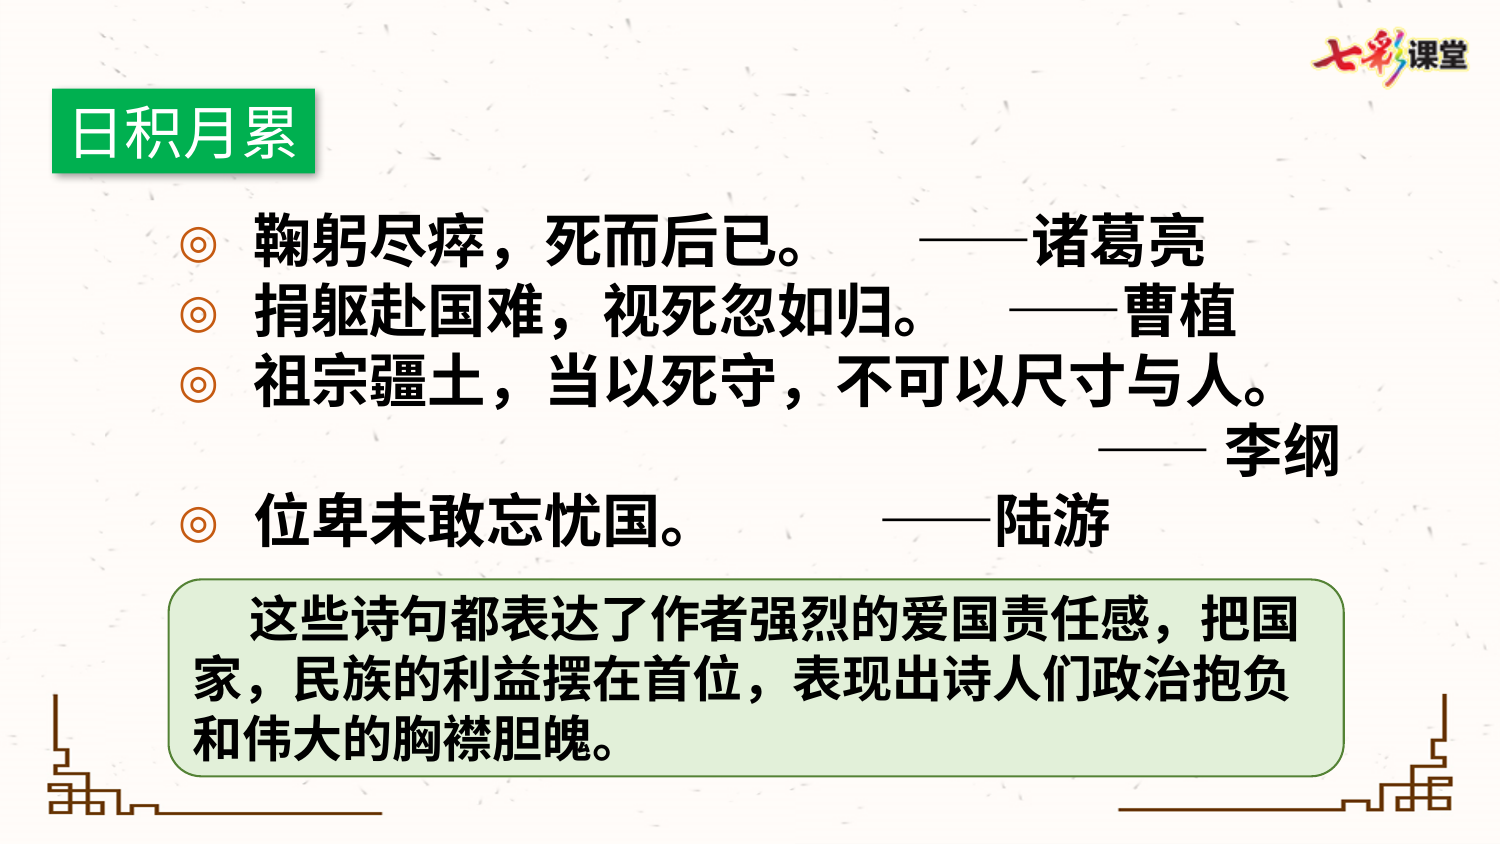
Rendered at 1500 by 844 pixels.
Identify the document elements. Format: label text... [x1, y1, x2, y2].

text_box 这些诗句都表达了作者强烈的爱国责任感，把国家，民族的利益摆在首位，表现出诗人们政治抱负和伟大的胸襟胆魄。 [167, 578, 1345, 778]
text_box 日积月累 [52, 88, 315, 174]
text_box 鞠躬尽瘁，死而后已。 ——诸葛亮 捐躯赴国难，视死忽如归。 ——曹植 祖宗疆土，当以死守，不可以尺寸与人。 ——李纲 位卑未敢忘忧国。 ——陆游 [163, 196, 1357, 562]
picture [0, 0, 1500, 844]
